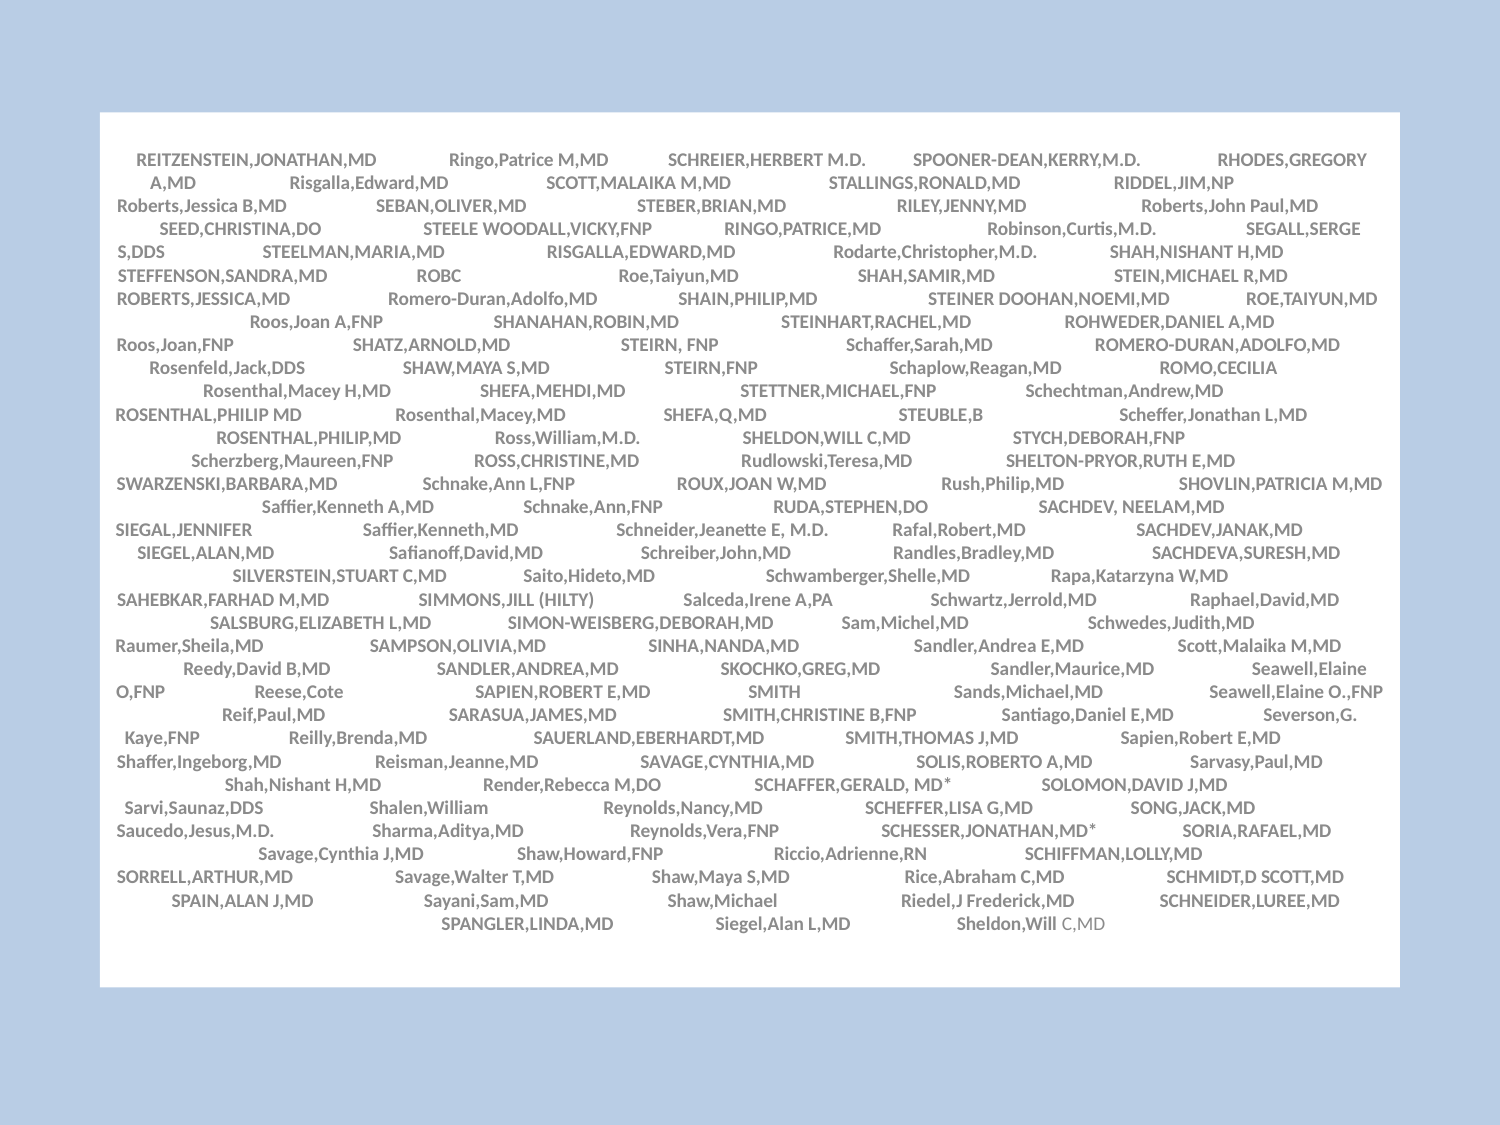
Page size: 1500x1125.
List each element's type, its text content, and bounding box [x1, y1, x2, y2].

subtitle REITZENSTEIN,JONATHAN,MD Ringo,Patrice M,MD SCHREIER,HERBERT M.D. SPOONER-DEAN,KERRY,M.D. RHODES,GREGORY A,MD Risgalla,Edward,MD SCOTT,MALAIKA M,MD STALLINGS,RONALD,MD RIDDEL,JIM,NP Roberts,Jessica B,MD SEBAN,OLIVER,MD STEBER,BRIAN,MD RILEY,JENNY,MD Roberts,John Paul,MD SEED,CHRISTINA,DO STEELE WOODALL,VICKY,FNP RINGO,PATRICE,MD Robinson,Curtis,M.D. SEGALL,SERGE S,DDS STEELMAN,MARIA,MD RISGALLA,EDWARD,MD Rodarte,Christopher,M.D. SHAH,NISHANT H,MD STEFFENSON,SANDRA,MD ROBC Roe,Taiyun,MD SHAH,SAMIR,MD STEIN,MICHAEL R,MD ROBERTS,JESSICA,MD Romero-Duran,Adolfo,MD SHAIN,PHILIP,MD STEINER DOOHAN,NOEMI,MD ROE,TAIYUN,MD Roos,Joan A,FNP SHANAHAN,ROBIN,MD STEINHART,RACHEL,MD ROHWEDER,DANIEL A,MD Roos,Joan,FNP SHATZ,ARNOLD,MD STEIRN, FNP Schaffer,Sarah,MD ROMERO-DURAN,ADOLFO,MD Rosenfeld,Jack,DDS SHAW,MAYA S,MD STEIRN,FNP Schaplow,Reagan,MD ROMO,CECILIA Rosenthal,Macey H,MD SHEFA,MEHDI,MD STETTNER,MICHAEL,FNP Schechtman,Andrew,MD ROSENTHAL,PHILIP MD Rosenthal,Macey,MD SHEFA,Q,MD STEUBLE,B Scheffer,Jonathan L,MD ROSENTHAL,PHILIP,MD Ross,William,M.D. SHELDON,WILL C,MD STYCH,DEBORAH,FNP Scherzberg,Maureen,FNP ROSS,CHRISTINE,MD Rudlowski,Teresa,MD SHELTON-PRYOR,RUTH E,MD SWARZENSKI,BARBARA,MD Schnake,Ann L,FNP ROUX,JOAN W,MD Rush,Philip,MD SHOVLIN,PATRICIA M,MD Saffier,Kenneth A,MD Schnake,Ann,FNP RUDA,STEPHEN,DO SACHDEV, NEELAM,MD SIEGAL,JENNIFER Saffier,Kenneth,MD Schneider,Jeanette E, M.D. Rafal,Robert,MD SACHDEV,JANAK,MD SIEGEL,ALAN,MD Safianoff,David,MD Schreiber,John,MD Randles,Bradley,MD SACHDEVA,SURESH,MD SILVERSTEIN,STUART C,MD Saito,Hideto,MD Schwamberger,Shelle,MD Rapa,Katarzyna W,MD SAHEBKAR,FARHAD M,MD SIMMONS,JILL (HILTY) Salceda,Irene A,PA Schwartz,Jerrold,MD Raphael,David,MD SALSBURG,ELIZABETH L,MD SIMON-WEISBERG,DEBORAH,MD Sam,Michel,MD Schwedes,Judith,MD Raumer,Sheila,MD SAMPSON,OLIVIA,MD SINHA,NANDA,MD Sandler,Andrea E,MD Scott,Malaika M,MD Reedy,David B,MD SANDLER,ANDREA,MD SKOCHKO,GREG,MD Sandler,Maurice,MD Seawell,Elaine O,FNP Reese,Cote SAPIEN,ROBERT E,MD SMITH Sands,Michael,MD Seawell,Elaine O.,FNP Reif,Paul,MD SARASUA,JAMES,MD SMITH,CHRISTINE B,FNP Santiago,Daniel E,MD Severson,G. Kaye,FNP Reilly,Brenda,MD SAUERLAND,EBERHARDT,MD SMITH,THOMAS J,MD Sapien,Robert E,MD Shaffer,Ingeborg,MD Reisman,Jeanne,MD SAVAGE,CYNTHIA,MD SOLIS,ROBERTO A,MD Sarvasy,Paul,MD Shah,Nishant H,MD Render,Rebecca M,DO SCHAFFER,GERALD, MD* SOLOMON,DAVID J,MD Sarvi,Saunaz,DDS Shalen,William Reynolds,Nancy,MD SCHEFFER,LISA G,MD SONG,JACK,MD Saucedo,Jesus,M.D. Sharma,Aditya,MD Reynolds,Vera,FNP SCHESSER,JONATHAN,MD* SORIA,RAFAEL,MD Savage,Cynthia J,MD Shaw,Howard,FNP Riccio,Adrienne,RN SCHIFFMAN,LOLLY,MD SORRELL,ARTHUR,MD Savage,Walter T,MD Shaw,Maya S,MD Rice,Abraham C,MD SCHMIDT,D SCOTT,MD SPAIN,ALAN J,MD Sayani,Sam,MD Shaw,Michael Riedel,J Frederick,MD SCHNEIDER,LUREE,MD SPANGLER,LINDA,MD Siegel,Alan L,MD Sheldon,Will C,MD [99, 112, 1400, 988]
